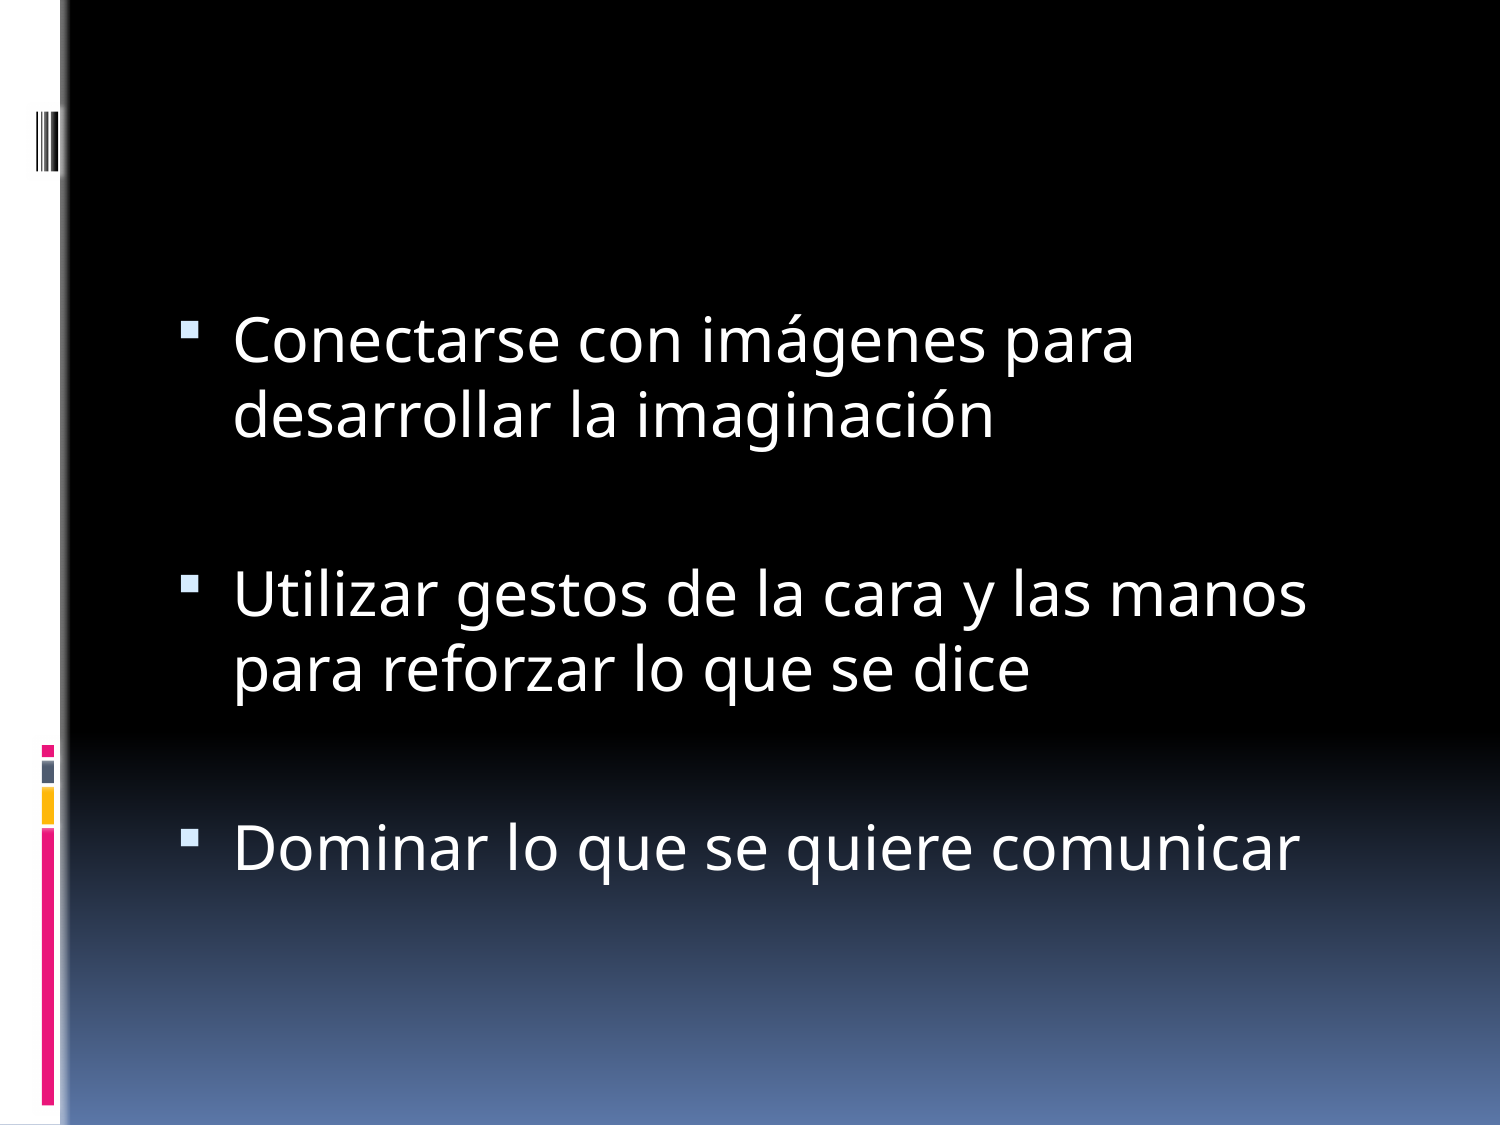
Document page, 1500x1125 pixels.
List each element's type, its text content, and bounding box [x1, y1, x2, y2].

list Conectarse con imágenes para desarrollar la imaginación Utilizar gestos de la cara y las manos para reforzar lo que se dice Dominar lo que se quiere comunicar [150, 292, 1425, 1043]
